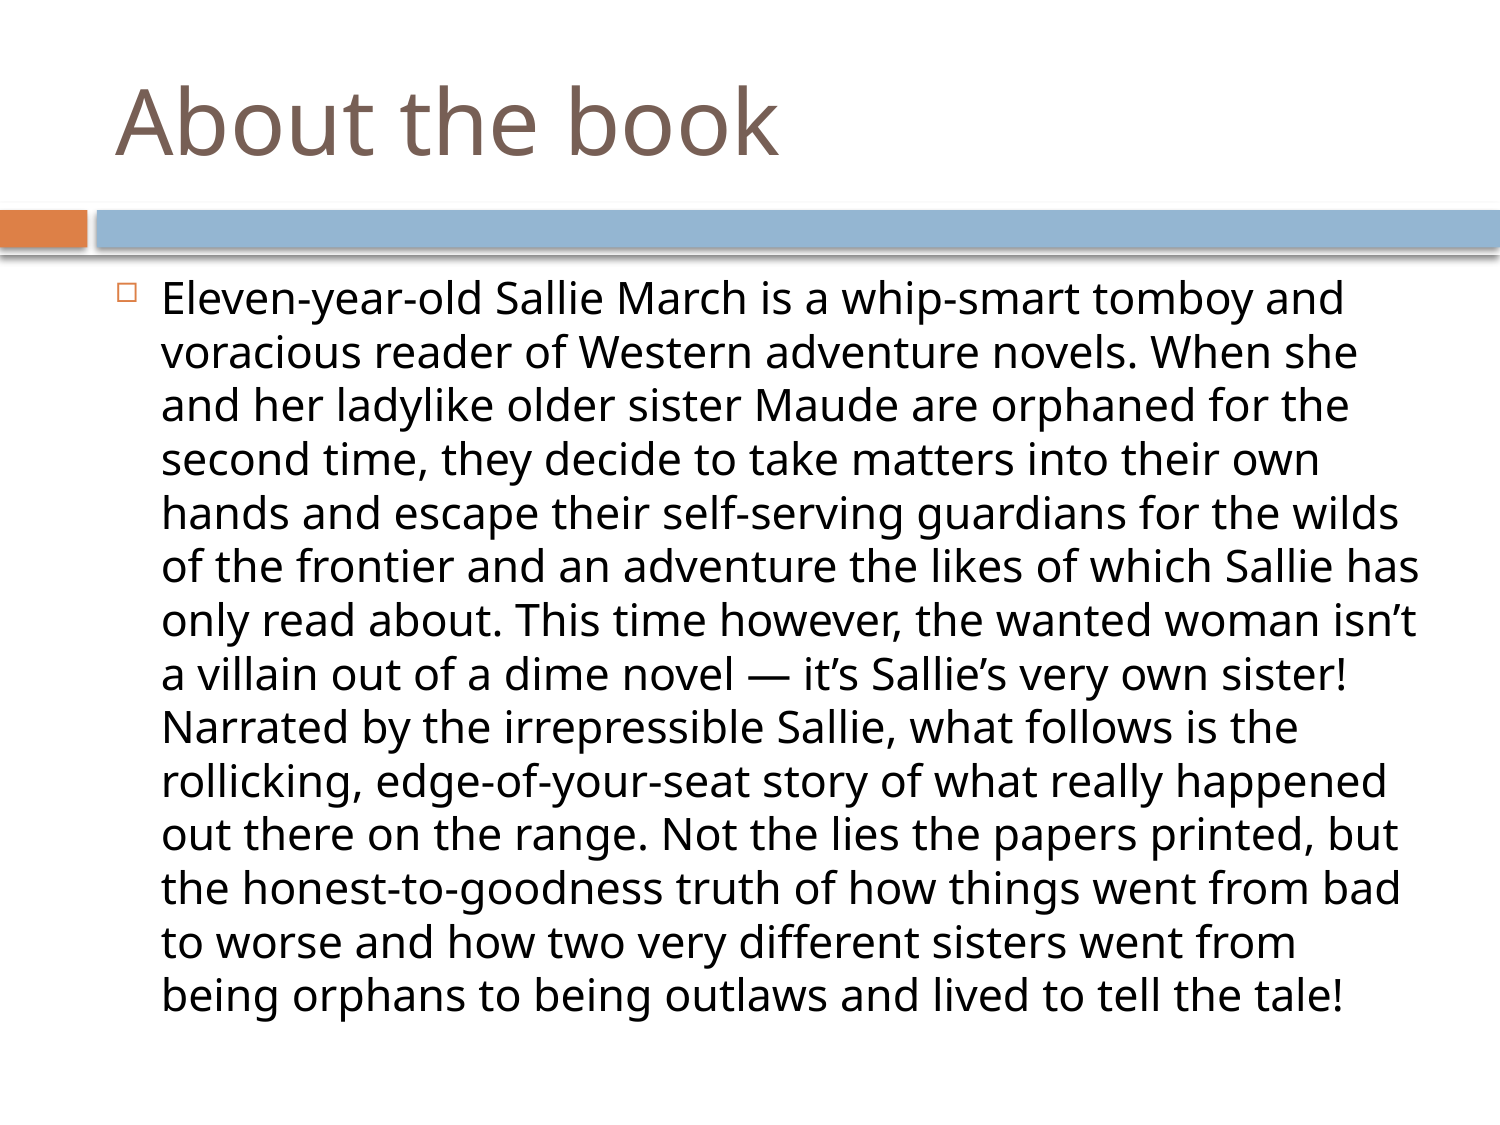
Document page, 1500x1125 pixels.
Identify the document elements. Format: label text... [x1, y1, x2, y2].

list Eleven-year-old Sallie March is a whip-smart tomboy and voracious reader of Western adventure novels. When she and her ladylike older sister Maude are orphaned for the second time, they decide to take matters into their own hands and escape their self-serving guardians for the wilds of the frontier and an adventure the likes of which Sallie has only read about. This time however, the wanted woman isn’t a villain out of a dime novel — it’s Sallie’s very own sister!Narrated by the irrepressible Sallie, what follows is the rollicking, edge-of-your-seat story of what really happened out there on the range. Not the lies the papers printed, but the honest-to-goodness truth of how things went from bad to worse and how two very different sisters went from being orphans to being outlaws and lived to tell the tale! [100, 262, 1438, 1090]
title About the book [100, 37, 1438, 200]
